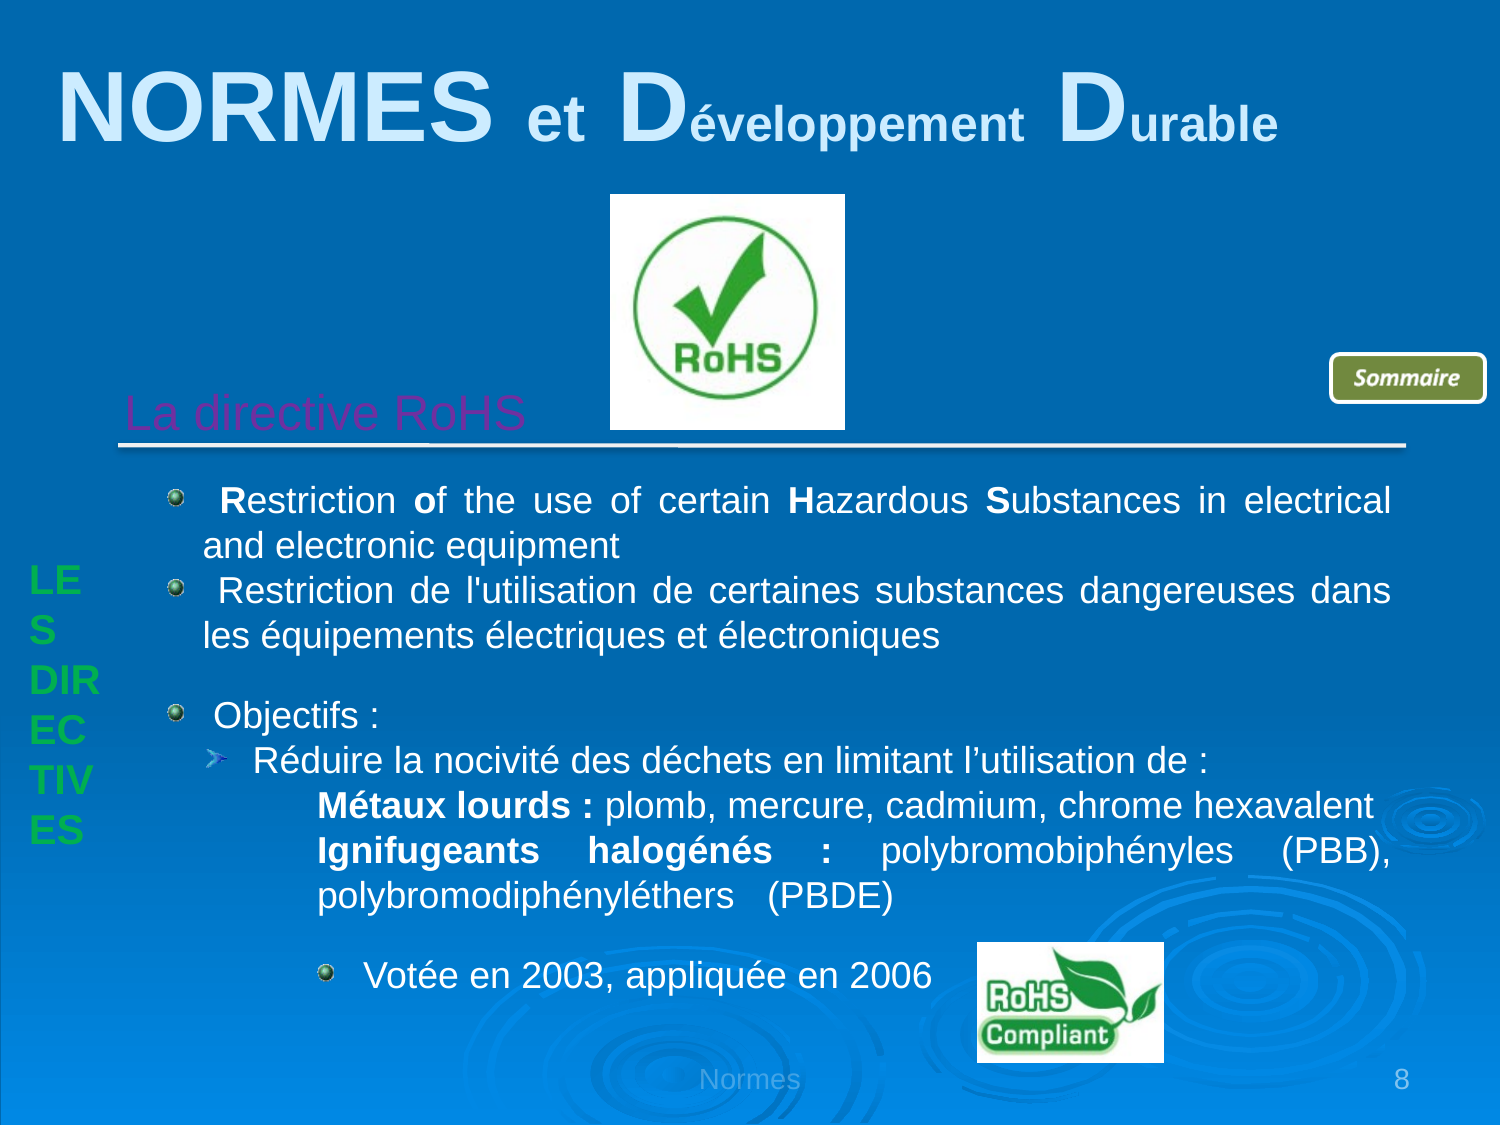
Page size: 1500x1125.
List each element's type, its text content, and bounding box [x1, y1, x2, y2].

title LES DIRECTIVES [20, 309, 110, 1096]
picture [167, 579, 185, 598]
text_box Restriction of the use of certain Hazardous Substances in electrical and electronic equipment Restriction de l'utilisation de certaines substances dangereuses dans les équipements électriques et électroniques Objectifs : Réduire la nocivité des déchets en limitant l’utilisation de : Métaux lourds : plomb, mercure, cadmium, chrome hexavalent Ignifugeants halogénés : polybromobiphényles (PBB), polybromodiphényléthers (PBDE) Votée en 2003, appliquée en 2006 [152, 468, 1407, 1049]
picture [1328, 351, 1489, 405]
slide_number 8 [1074, 1024, 1426, 1103]
footer Normes [512, 1042, 988, 1103]
picture [167, 704, 185, 723]
text_box NORMES et Développement Durable [0, 2, 1336, 190]
picture [167, 489, 185, 508]
picture [206, 749, 227, 768]
picture [977, 942, 1165, 1063]
text_box La directive RoHS [109, 373, 1007, 469]
picture [317, 964, 335, 983]
picture [609, 194, 845, 430]
